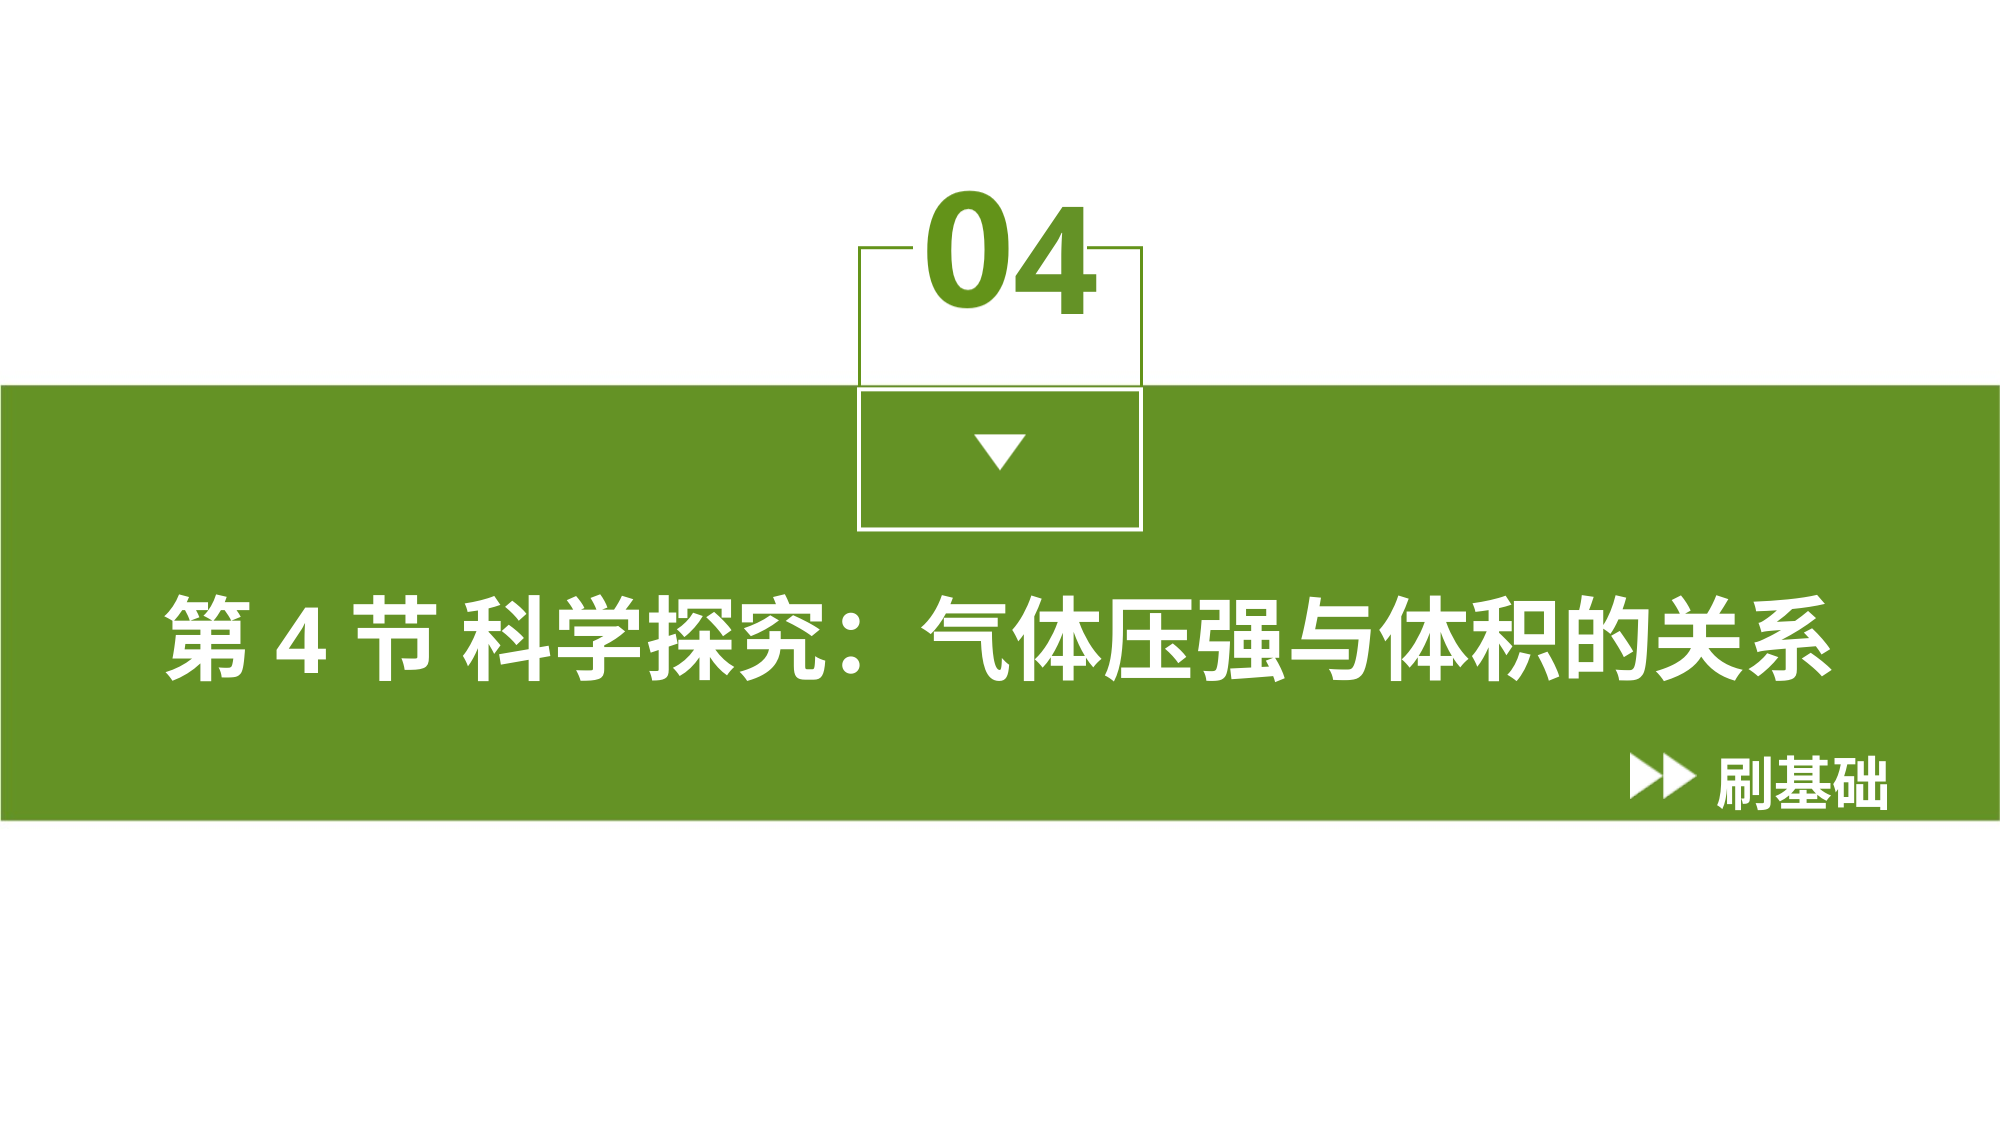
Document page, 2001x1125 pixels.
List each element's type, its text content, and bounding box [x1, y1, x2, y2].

text_box 第4节 科学探究：气体压强与体积的关系 [0, 572, 2000, 699]
text_box 刷基础 [1715, 718, 1997, 812]
picture [0, 699, 2000, 1125]
picture [0, 0, 2000, 572]
text_box 4 [1013, 156, 1173, 353]
